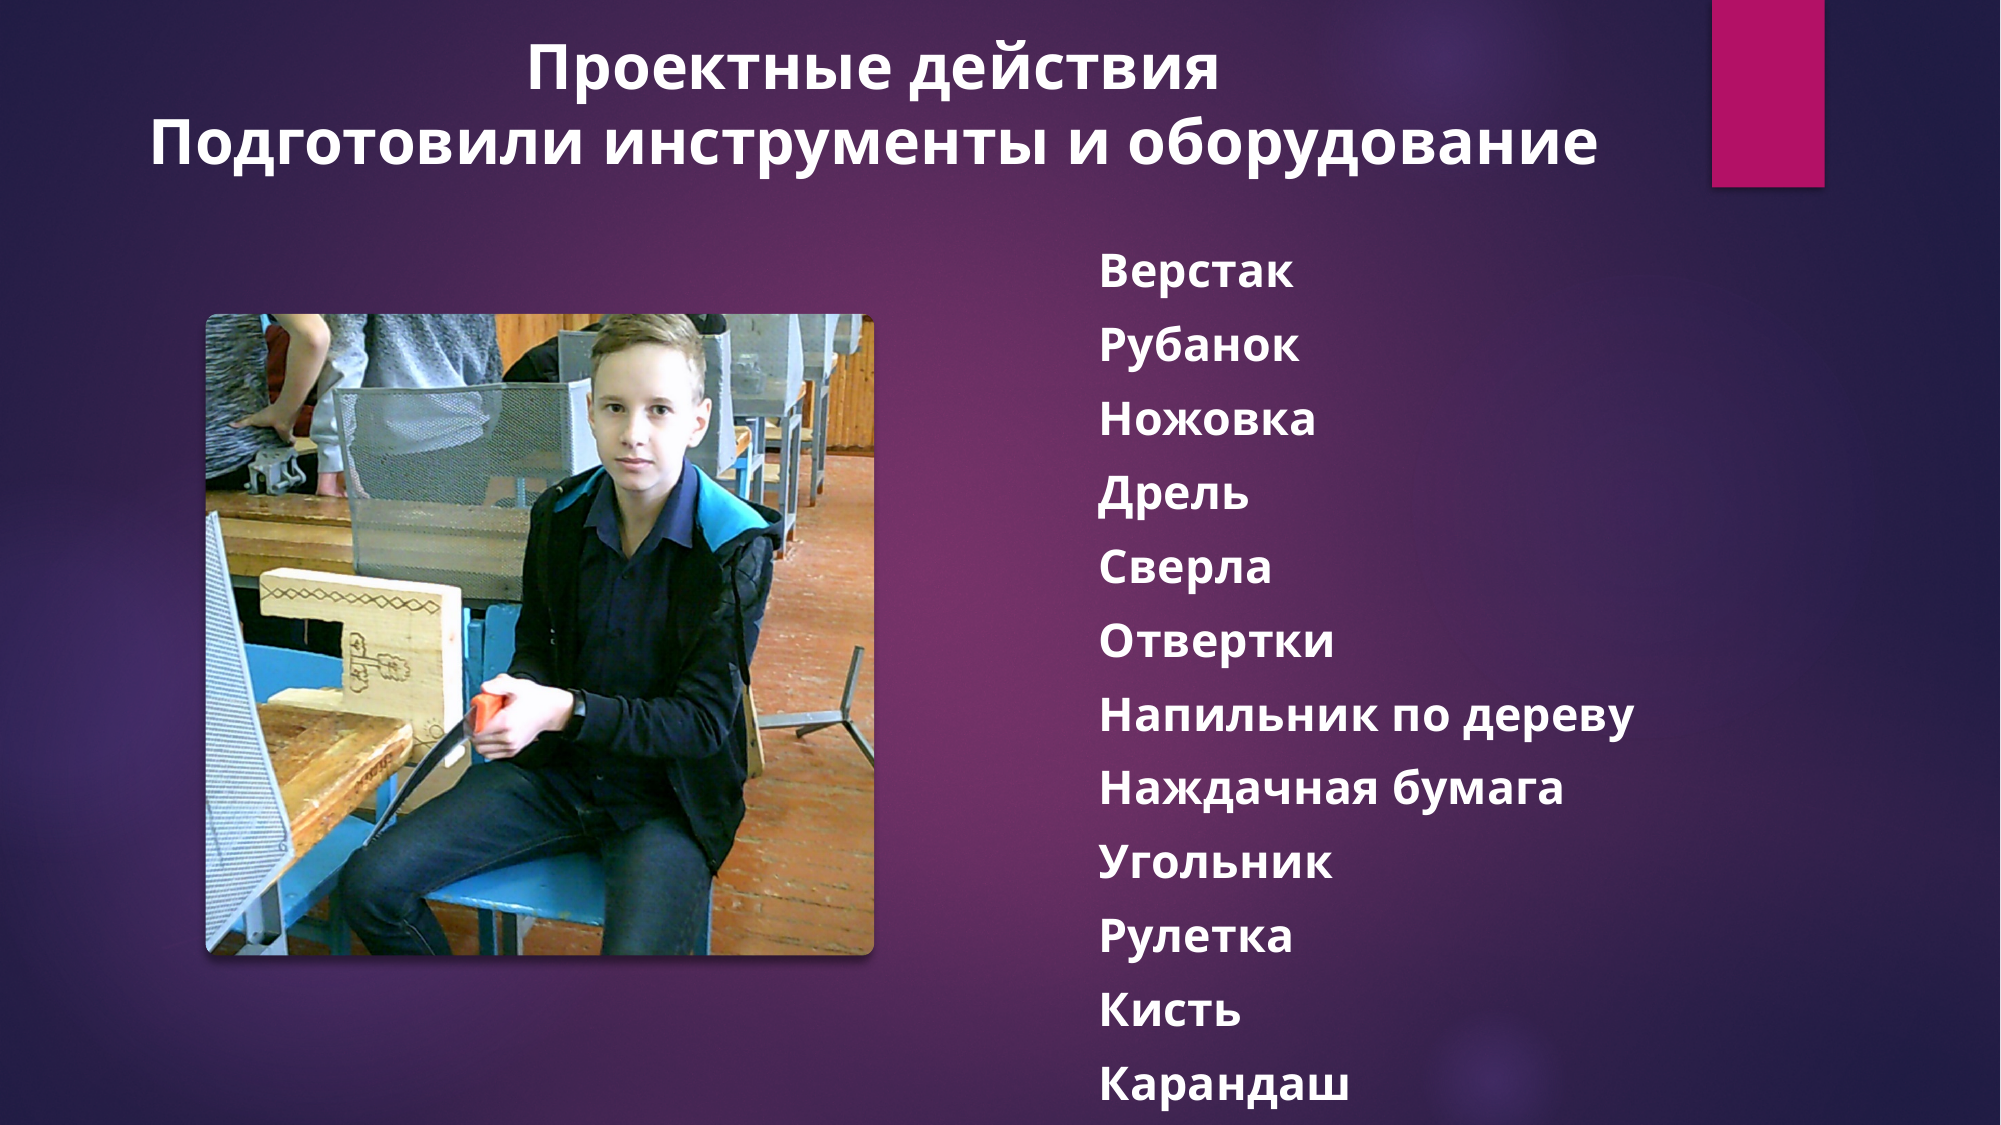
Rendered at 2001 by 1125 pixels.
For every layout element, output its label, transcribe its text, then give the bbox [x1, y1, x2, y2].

picture [0, 313, 875, 1125]
title Проектные действия Подготовили инструменты и оборудование [111, 0, 1637, 185]
list Верстак Рубанок Ножовка Дрель Сверла Отвертки Напильник по дереву Наждачная бумага Угольник Рулетка Кисть Карандаш [1083, 233, 1706, 1125]
